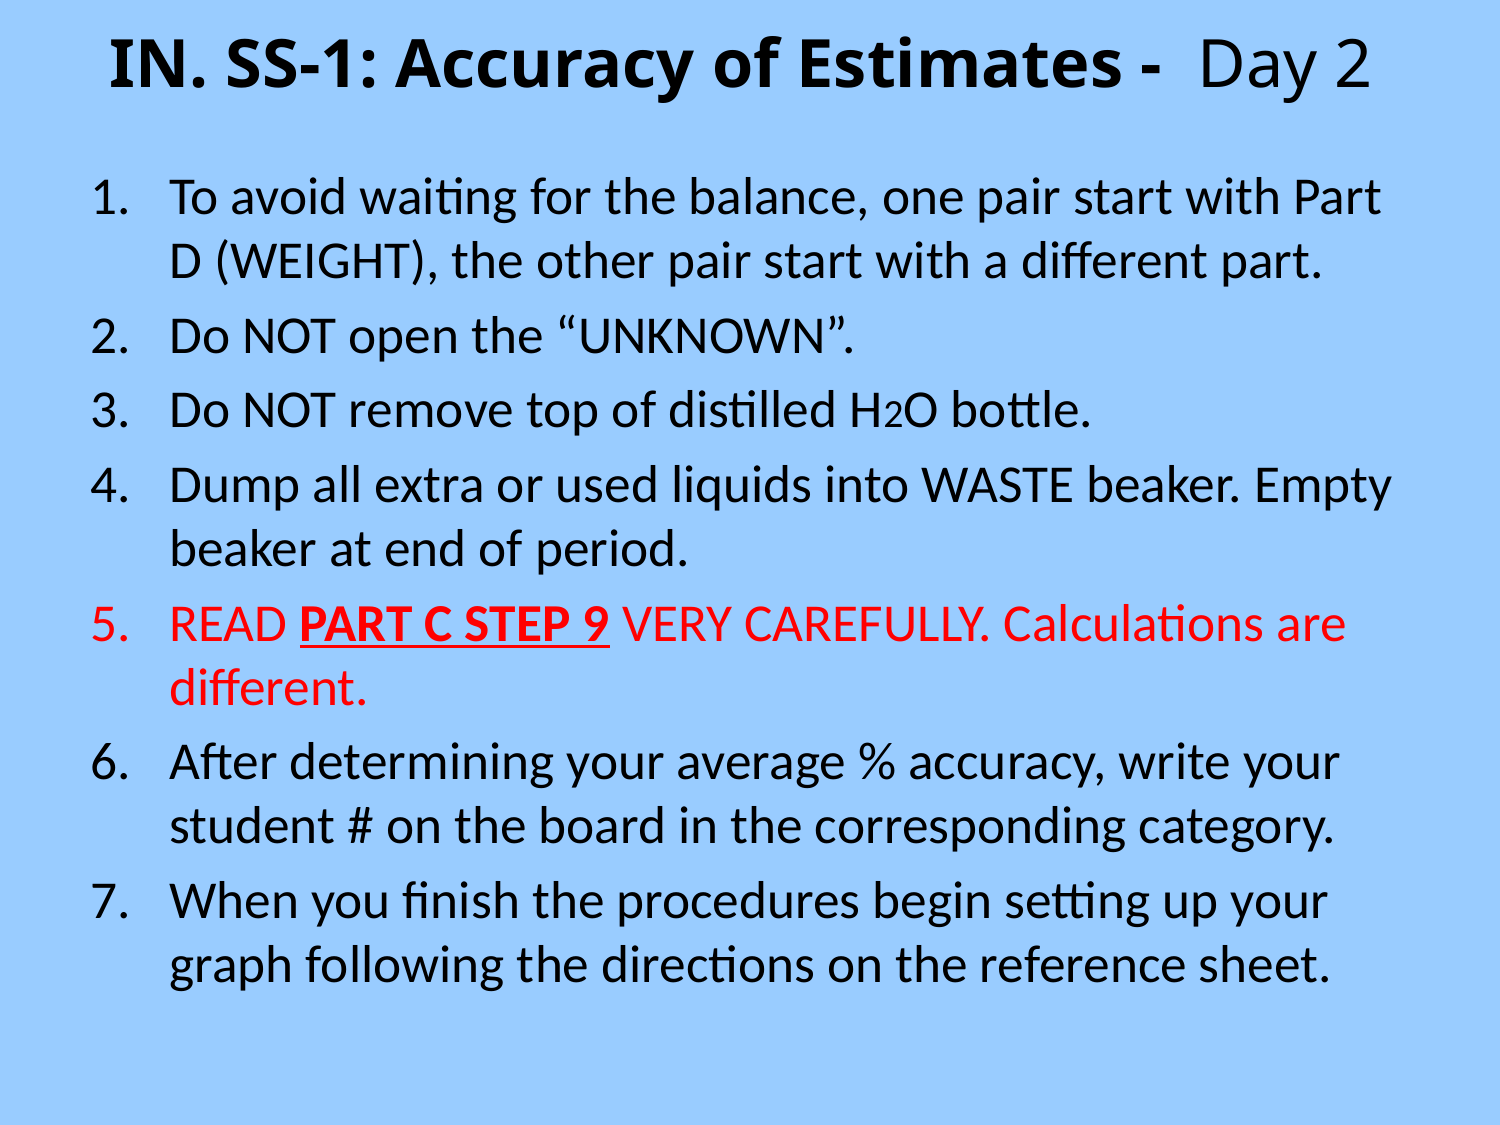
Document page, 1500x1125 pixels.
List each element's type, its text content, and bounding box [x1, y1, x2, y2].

list To avoid waiting for the balance, one pair start with Part D (WEIGHT), the other pair start with a different part. Do NOT open the “UNKNOWN”. Do NOT remove top of distilled H2O bottle. Dump all extra or used liquids into WASTE beaker. Empty beaker at end of period. READ PART C STEP 9 VERY CAREFULLY. Calculations are different. After determining your average % accuracy, write your student # on the board in the corresponding category. When you finish the procedures begin setting up your graph following the directions on the reference sheet. [75, 153, 1425, 1047]
title IN. SS-1: Accuracy of Estimates - Day 2 [0, 5, 1500, 117]
